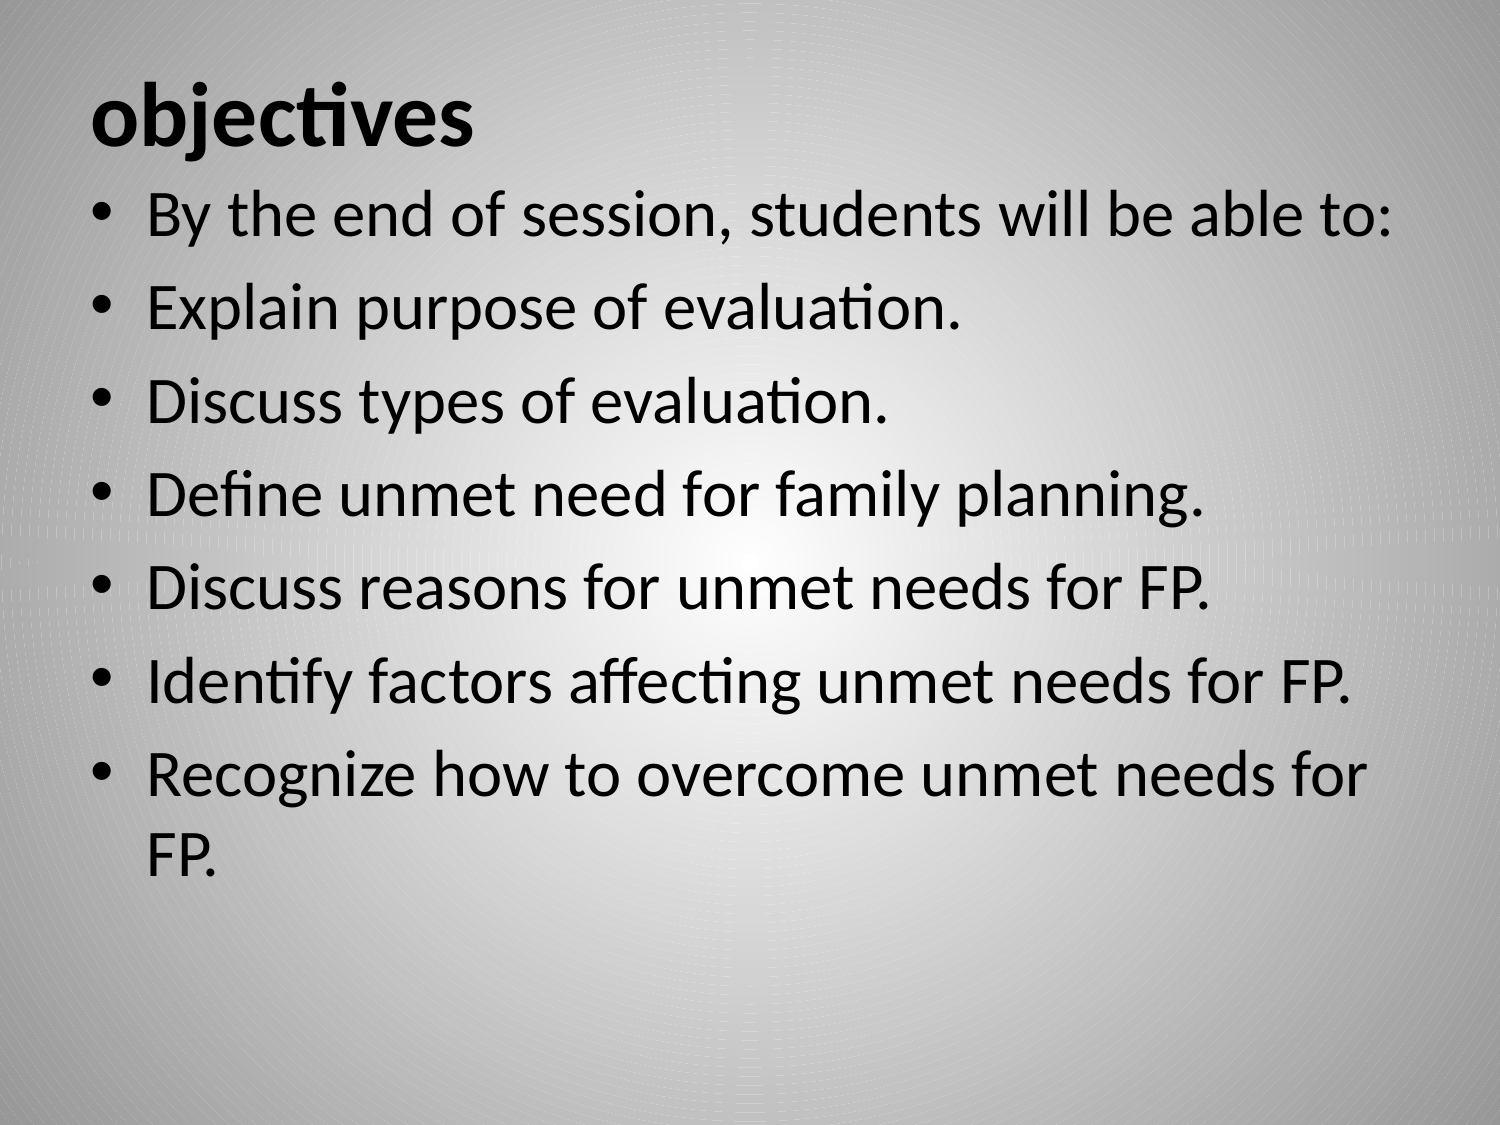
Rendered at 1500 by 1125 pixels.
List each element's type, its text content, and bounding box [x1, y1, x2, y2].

title objectives [75, 45, 1425, 162]
list By the end of session, students will be able to: Explain purpose of evaluation. Discuss types of evaluation. Define unmet need for family planning. Discuss reasons for unmet needs for FP. Identify factors affecting unmet needs for FP. Recognize how to overcome unmet needs for FP. [75, 162, 1425, 1063]
